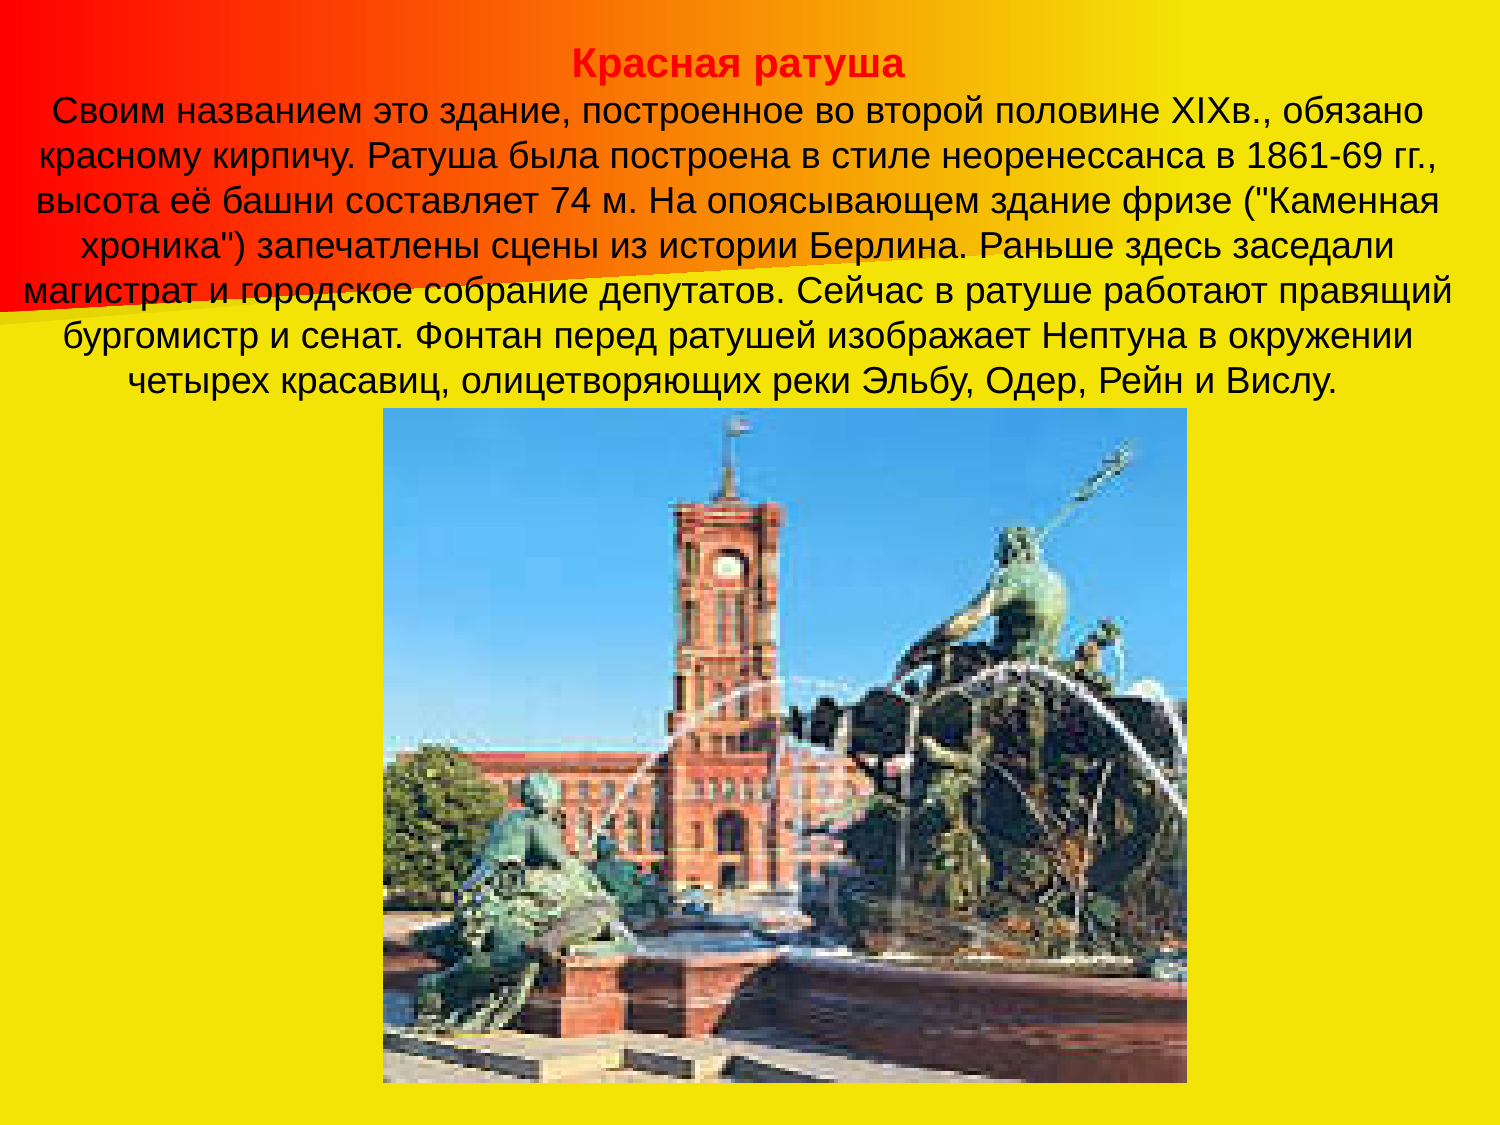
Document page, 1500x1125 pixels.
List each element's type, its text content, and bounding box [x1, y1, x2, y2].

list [383, 408, 1188, 1083]
text_box Красная ратуша Своим названием это здание, построенное во второй половине XIXв., обязано красному кирпичу. Ратуша была построена в стиле неоренессанса в 1861-69 гг., высота её башни составляет 74 м. На опоясывающем здание фризе ("Каменная хроника") запечатлены сцены из истории Берлина. Раньше здесь заседали магистрат и городское собрание депутатов. Сейчас в ратуше работают правящий бургомистр и сенат. Фонтан перед ратушей изображает Нептуна в окружении четырех красавиц, олицетворяющих реки Эльбу, Одер, Рейн и Вислу. [0, 28, 1477, 409]
